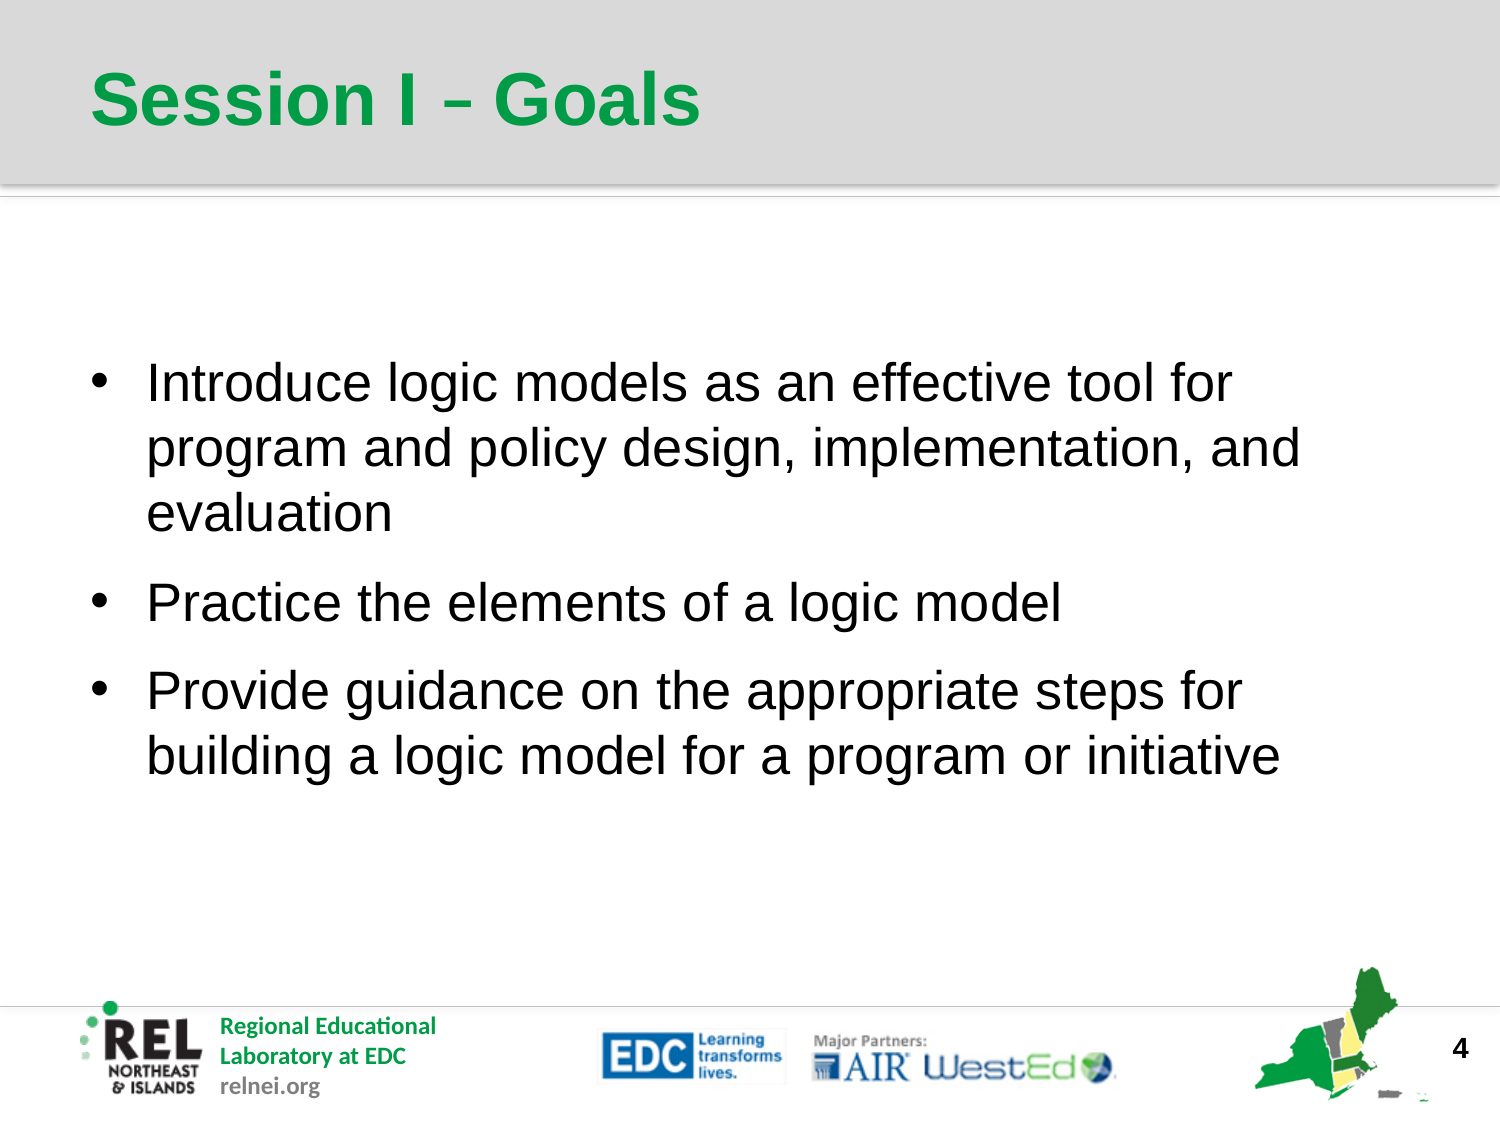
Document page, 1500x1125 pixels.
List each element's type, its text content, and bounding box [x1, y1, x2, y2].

title Session I – Goals [75, 25, 1425, 165]
list Introduce logic models as an effective tool for program and policy design, implementation, and evaluation Practice the elements of a logic model Provide guidance on the appropriate steps for building a logic model for a program or initiative [75, 339, 1425, 938]
picture [594, 1028, 1138, 1091]
picture [80, 1001, 227, 1108]
picture [1245, 964, 1442, 1103]
slide_number 4 [1392, 1017, 1484, 1077]
